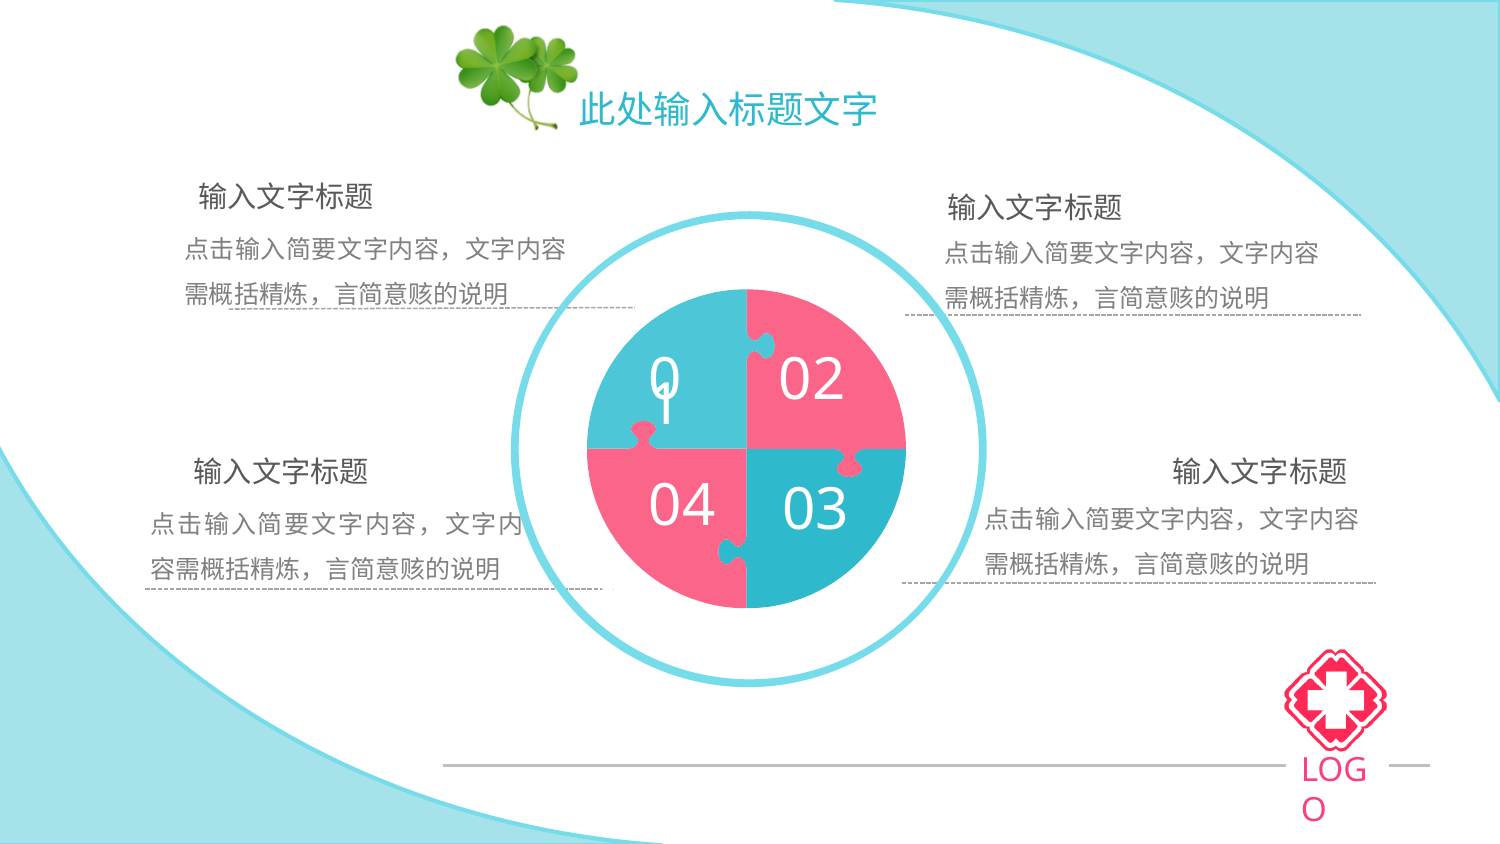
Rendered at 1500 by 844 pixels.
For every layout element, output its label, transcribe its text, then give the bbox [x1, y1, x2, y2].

text_box 此处输入标题文字 [600, 78, 894, 139]
picture [1281, 645, 1389, 753]
picture [430, 0, 614, 167]
text_box 输入文字标题 [932, 181, 1138, 232]
text_box 点击输入简要文字内容，文字内容需概括精炼，言简意赅的说明 [136, 485, 539, 591]
text_box LOGO [1285, 774, 1389, 836]
text_box LOGO [1285, 758, 1389, 764]
text_box 输入文字标题 [183, 171, 389, 221]
text_box [0, 446, 663, 844]
text_box 点击输入简要文字内容，文字内容需概括精炼，言简意赅的说明 [970, 481, 1375, 582]
text_box [833, 0, 1500, 403]
text_box 输入文字标题 [178, 445, 385, 496]
text_box 点击输入简要文字内容，文字内容需概括精炼，言简意赅的说明 [929, 215, 1335, 313]
text_box 输入文字标题 [1157, 445, 1363, 496]
text_box 点击输入简要文字内容，文字内容需概括精炼，言简意赅的说明 [169, 211, 583, 316]
text_box [513, 212, 986, 685]
